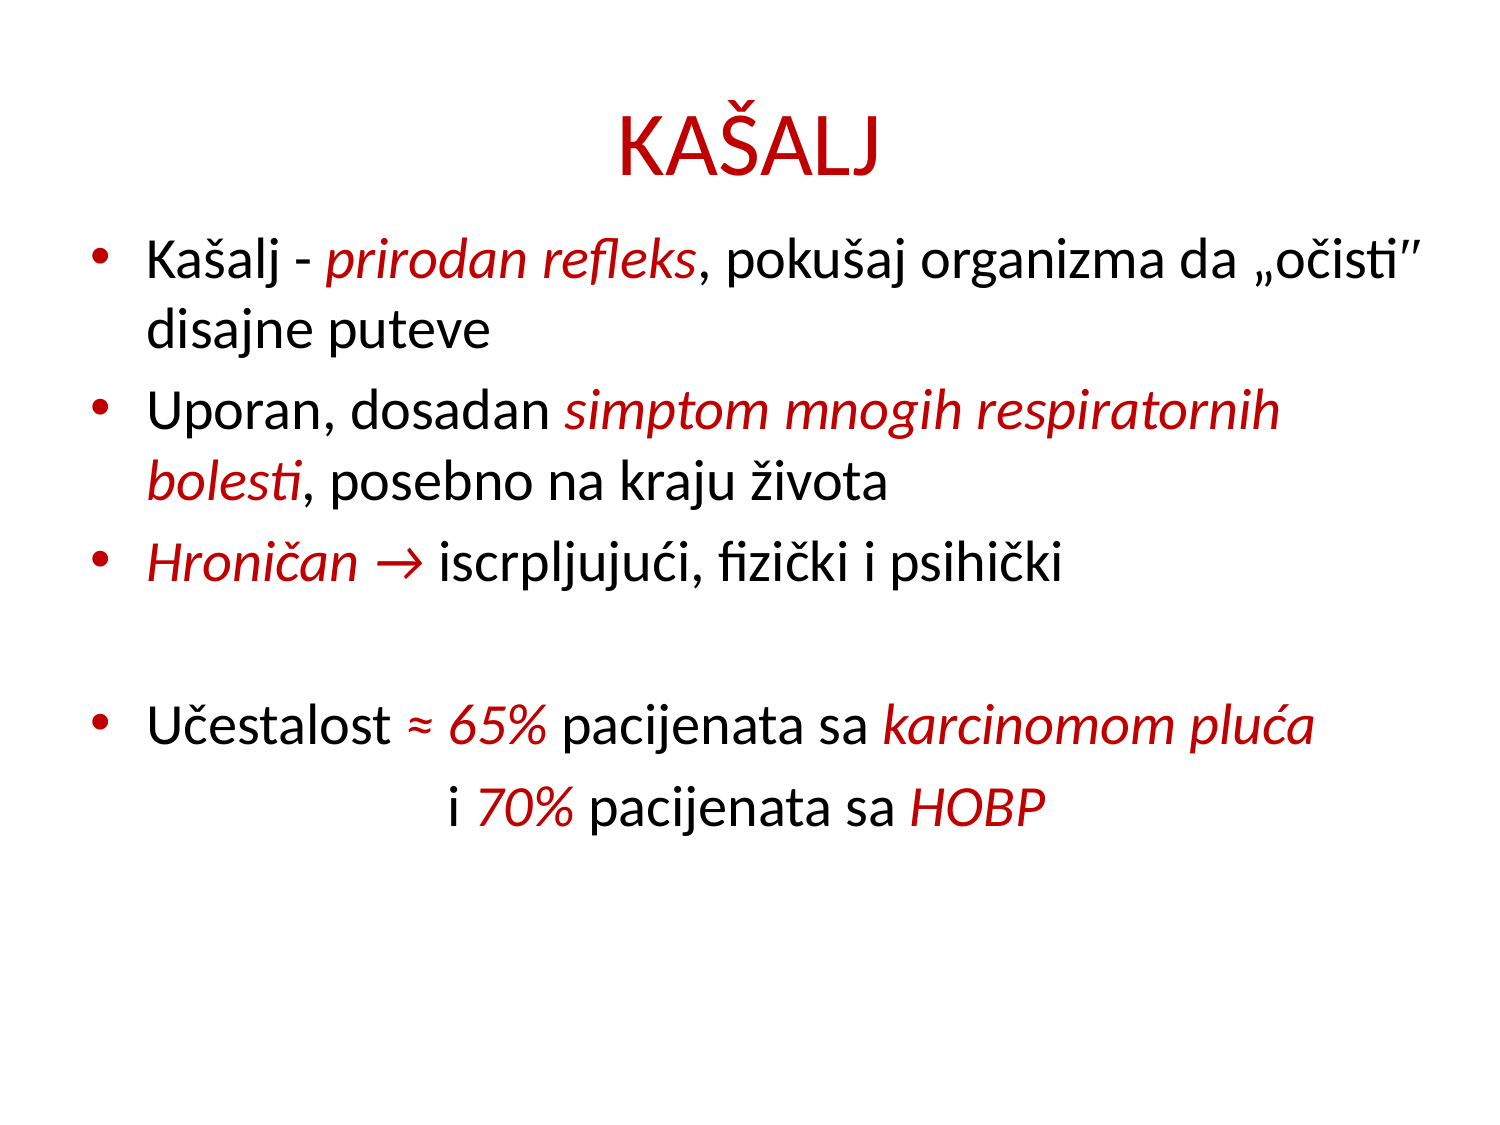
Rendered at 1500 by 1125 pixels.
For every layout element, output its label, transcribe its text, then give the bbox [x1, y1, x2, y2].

title KAŠALJ [75, 45, 1425, 212]
list Kašalj - prirodan refleks, pokušaj organizma da „očistiʺ disajne puteve Uporan, dosadan simptom mnogih respiratornih bolesti, posebno na kraju života Hroničan → iscrpljujući, fizički i psihički Učestalost ≈ 65% pacijenata sa karcinomom pluća i 70% pacijenata sa HOBP [75, 212, 1450, 955]
